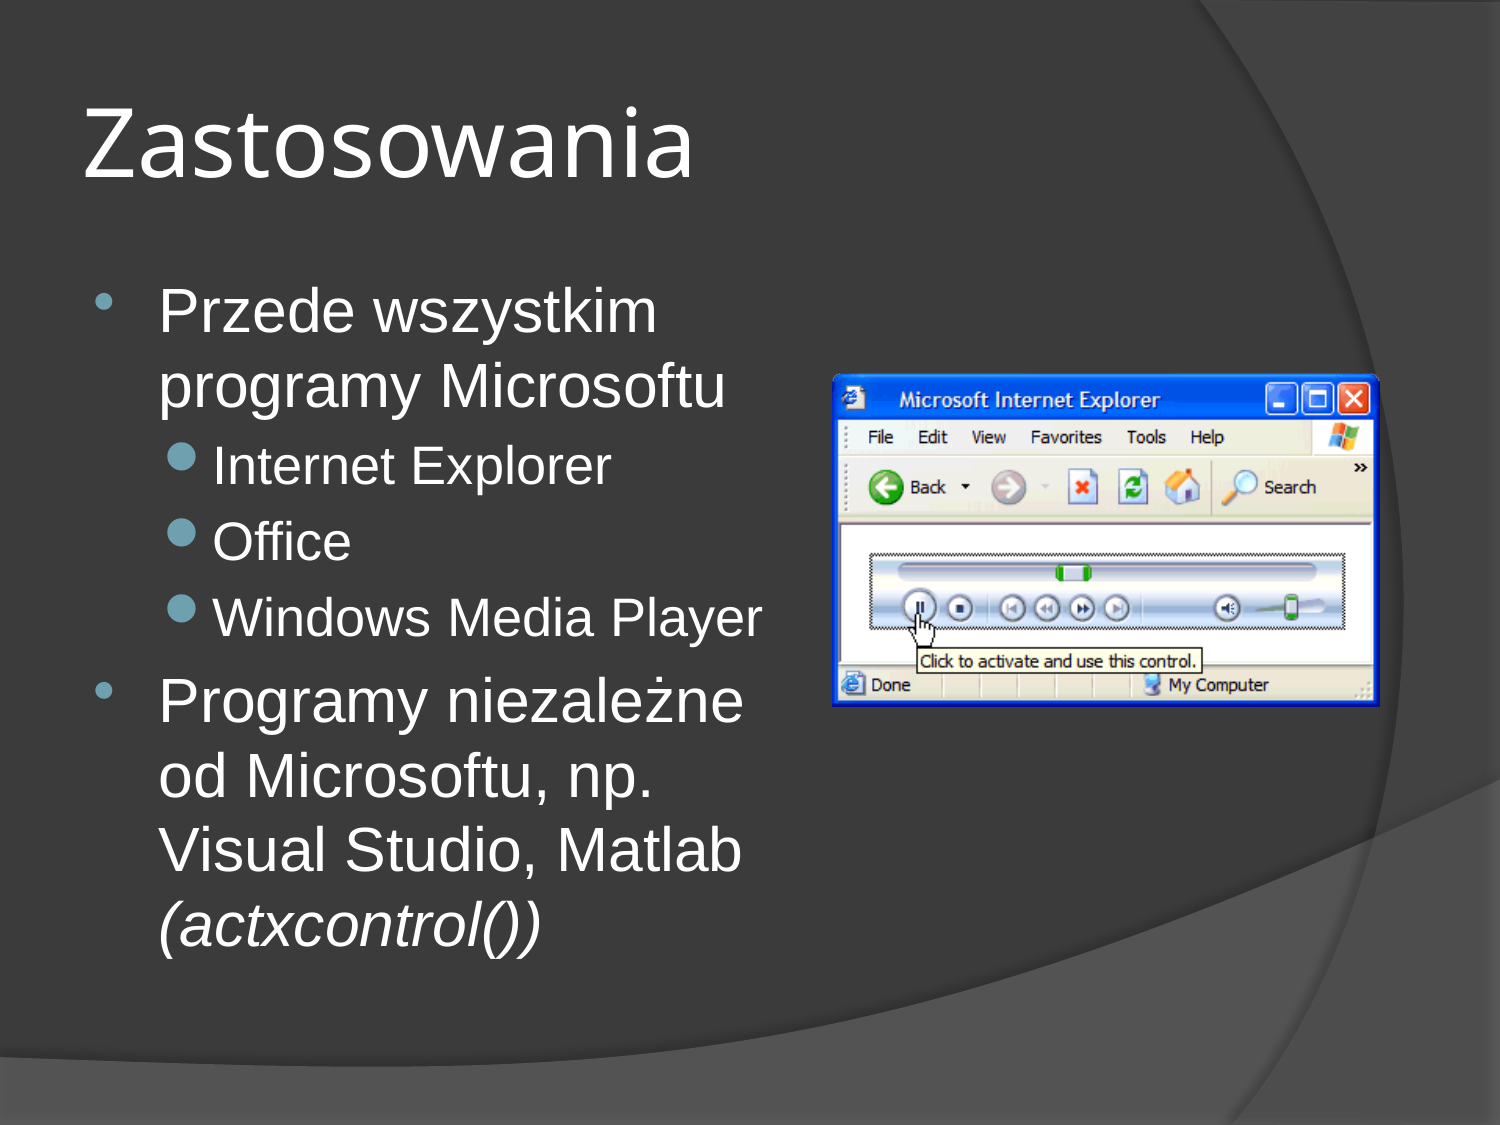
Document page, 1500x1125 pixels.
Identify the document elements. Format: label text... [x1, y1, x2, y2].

list Przede wszystkim programy Microsoftu Internet Explorer Office Windows Media Player Programy niezależne od Microsoftu, np. Visual Studio, Matlab (actxcontrol()) [75, 262, 786, 1005]
picture [832, 373, 1380, 707]
title Zastosowania [75, 45, 1300, 233]
